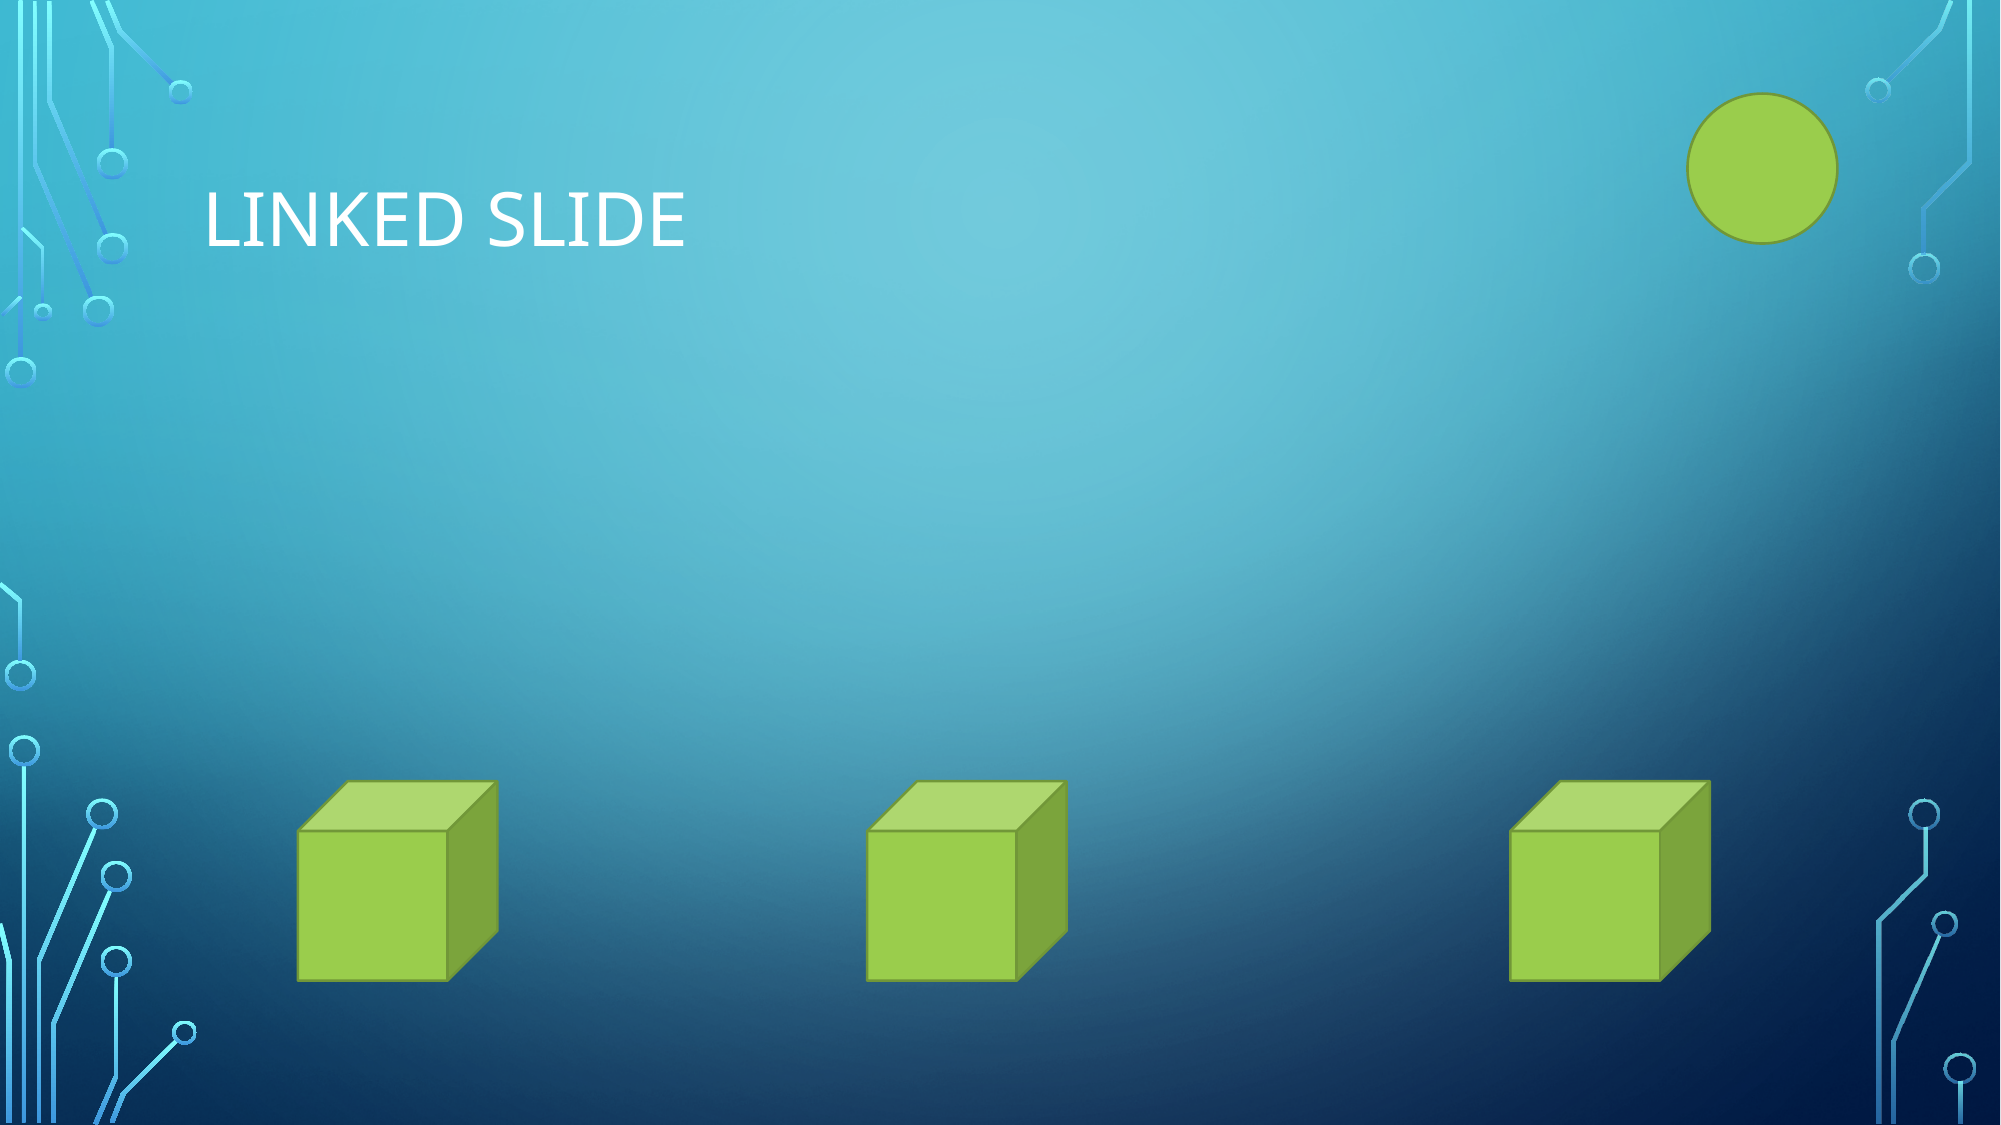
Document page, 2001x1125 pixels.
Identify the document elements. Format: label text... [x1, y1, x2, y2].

text_box [1686, 92, 1839, 245]
text_box [865, 779, 1068, 982]
text_box [296, 779, 499, 982]
text_box [1509, 779, 1712, 982]
title Linked Slide [187, 101, 1813, 344]
